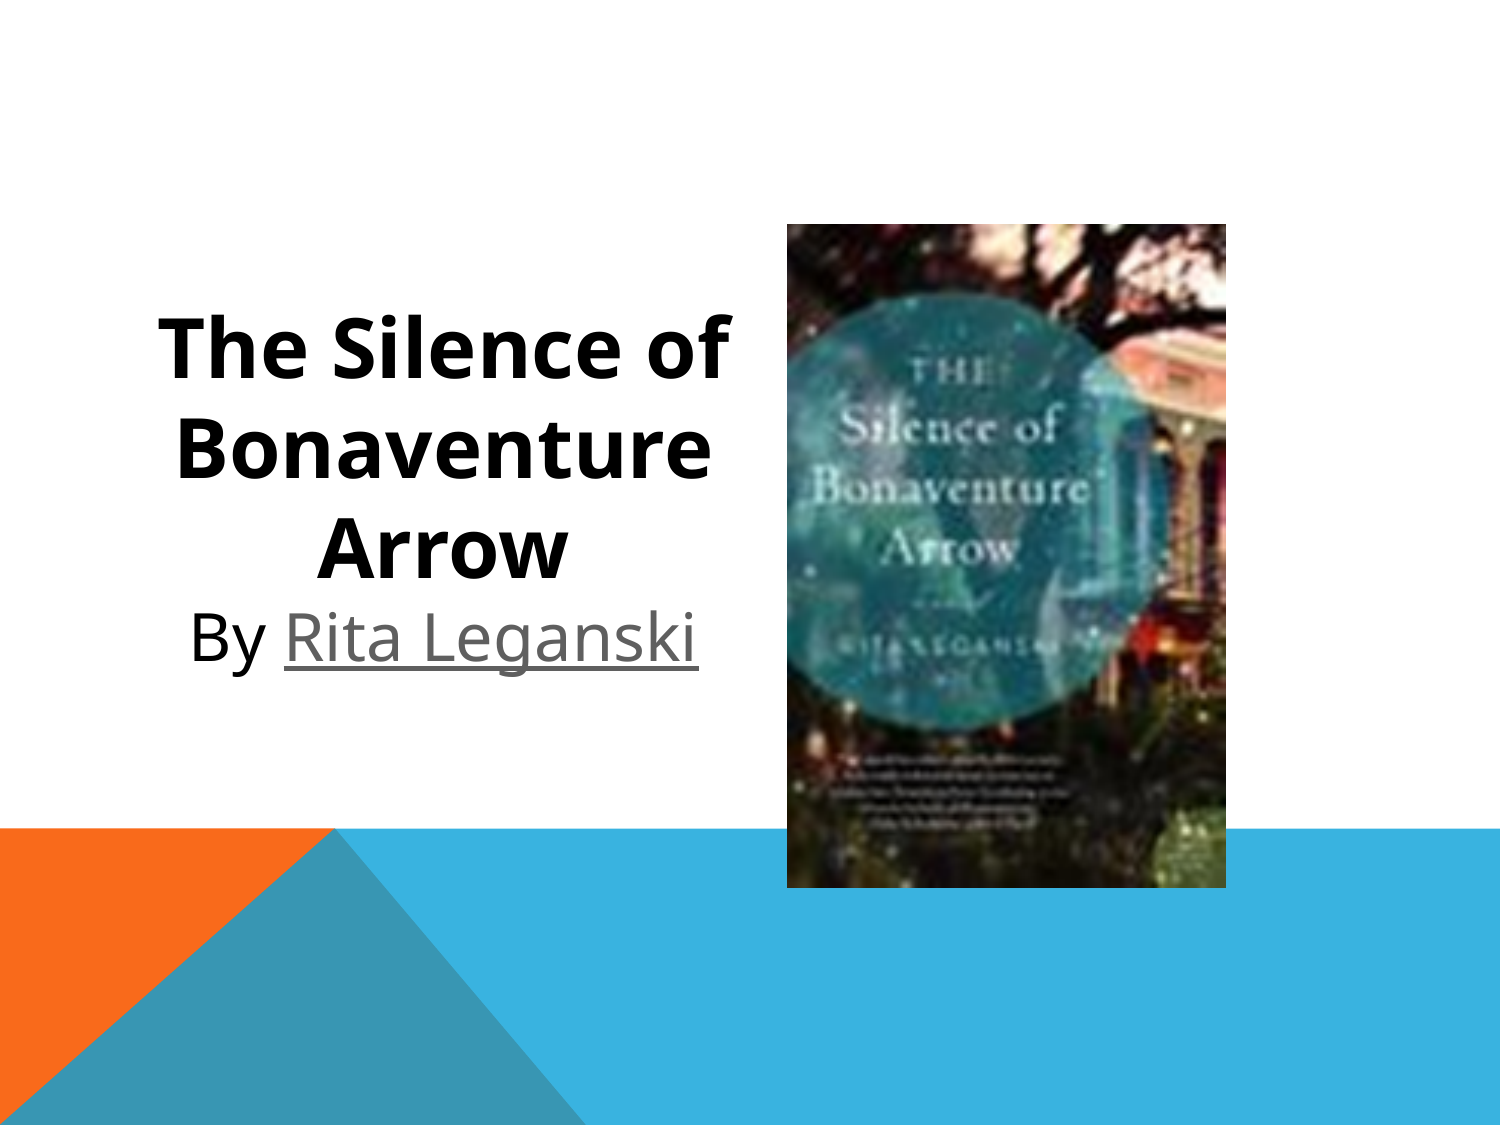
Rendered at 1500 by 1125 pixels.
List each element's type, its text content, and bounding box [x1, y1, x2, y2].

picture [787, 224, 1226, 888]
text_box The Silence of Bonaventure Arrow By Rita Leganski [137, 87, 750, 793]
